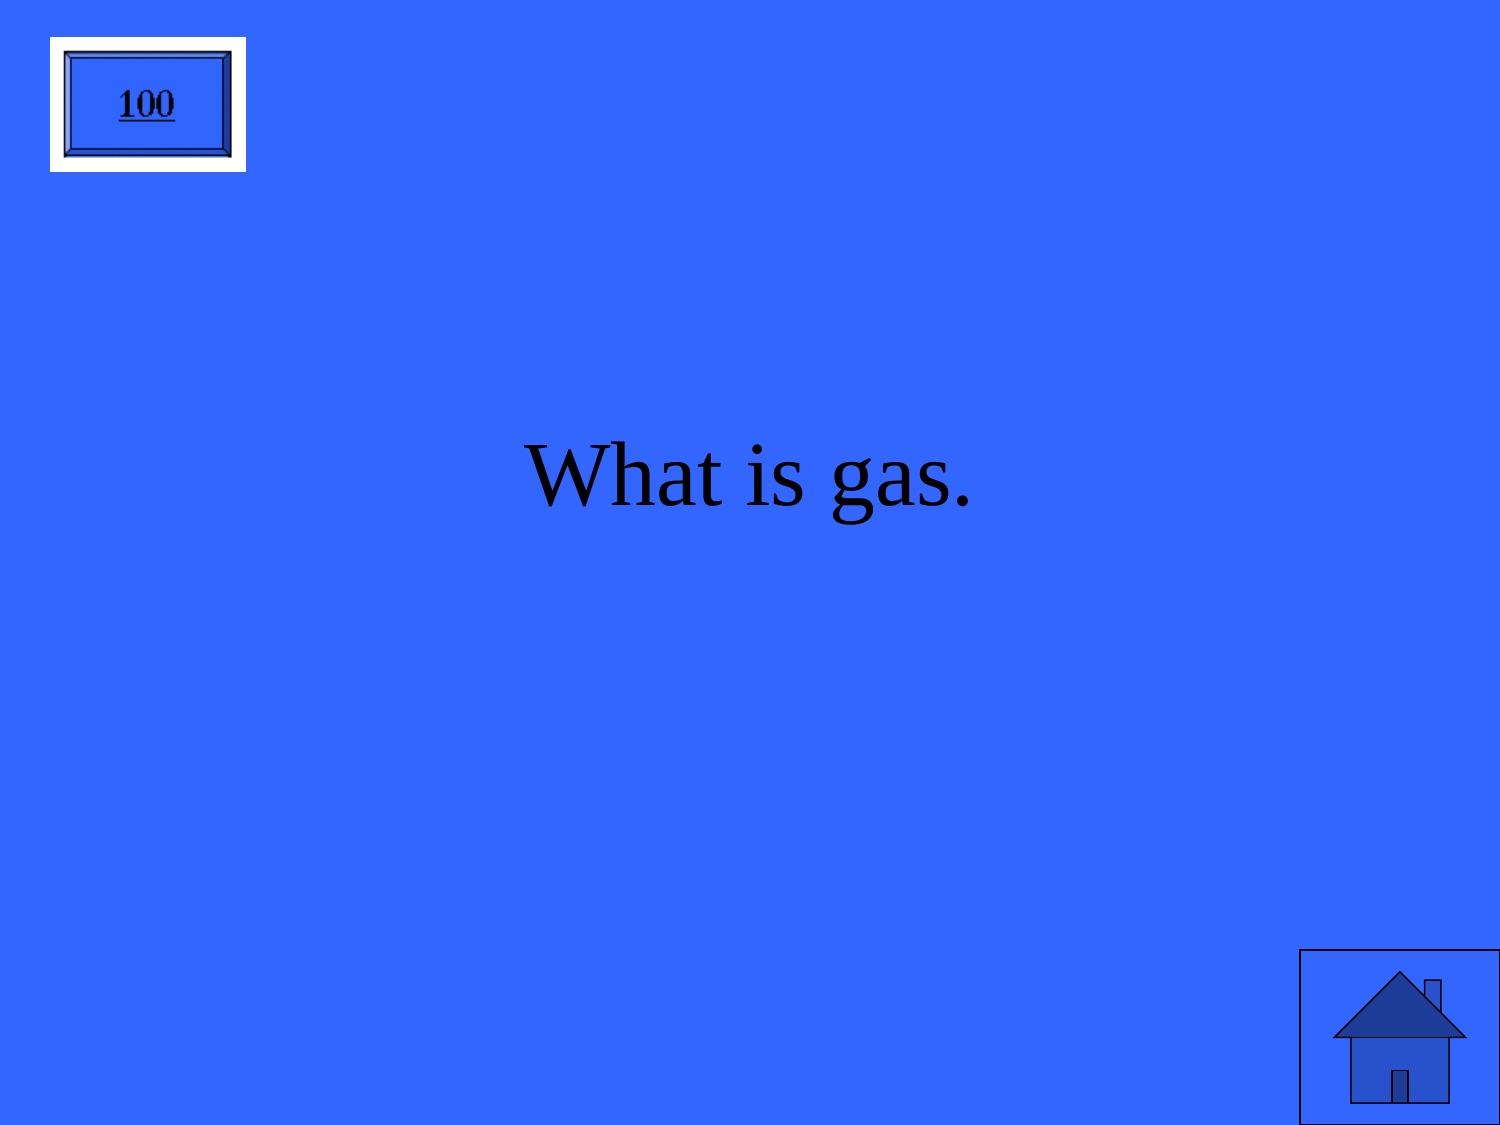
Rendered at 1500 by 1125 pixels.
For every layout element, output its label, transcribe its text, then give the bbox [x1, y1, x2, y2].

text_box [1299, 950, 1500, 1125]
title What is gas. [112, 374, 1388, 563]
picture [49, 37, 246, 173]
